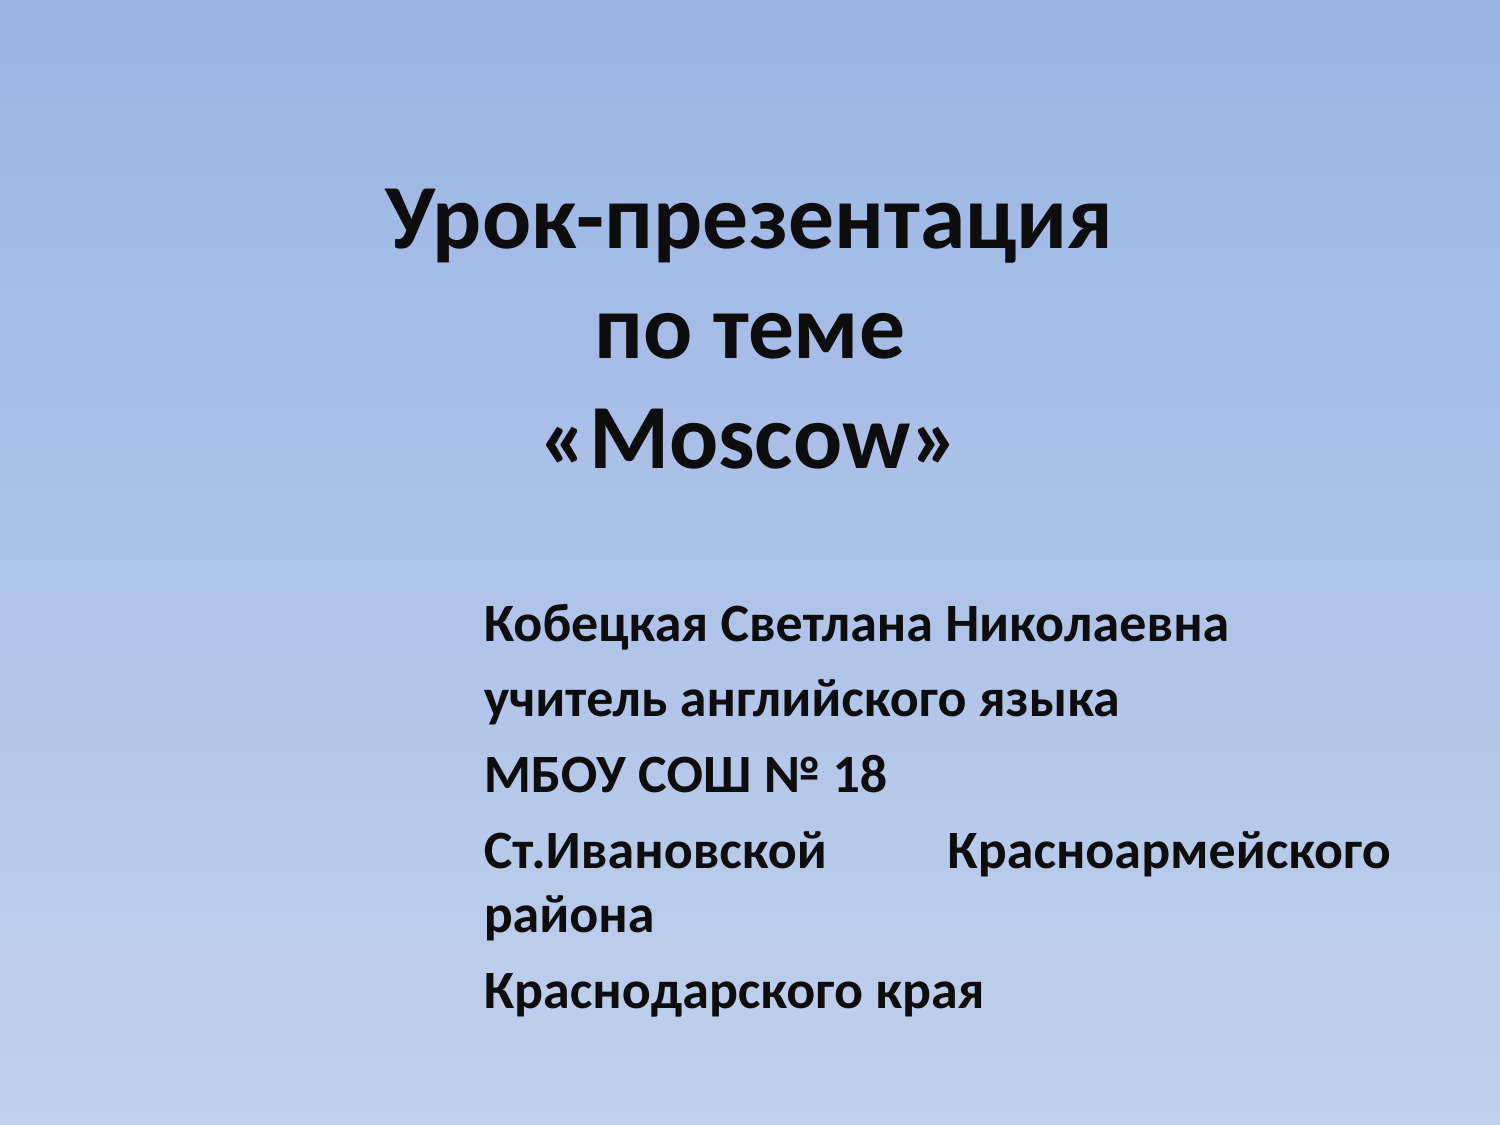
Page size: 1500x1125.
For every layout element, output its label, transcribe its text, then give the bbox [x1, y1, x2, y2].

title Урок-презентация по теме «Moscow» [112, 117, 1388, 528]
subtitle Кобецкая Светлана Николаевна учитель английского языка МБОУ СОШ № 18 Ст.Ивановской Красноармейского района Краснодарского края [468, 503, 1407, 1032]
text_box [164, 486, 1325, 745]
